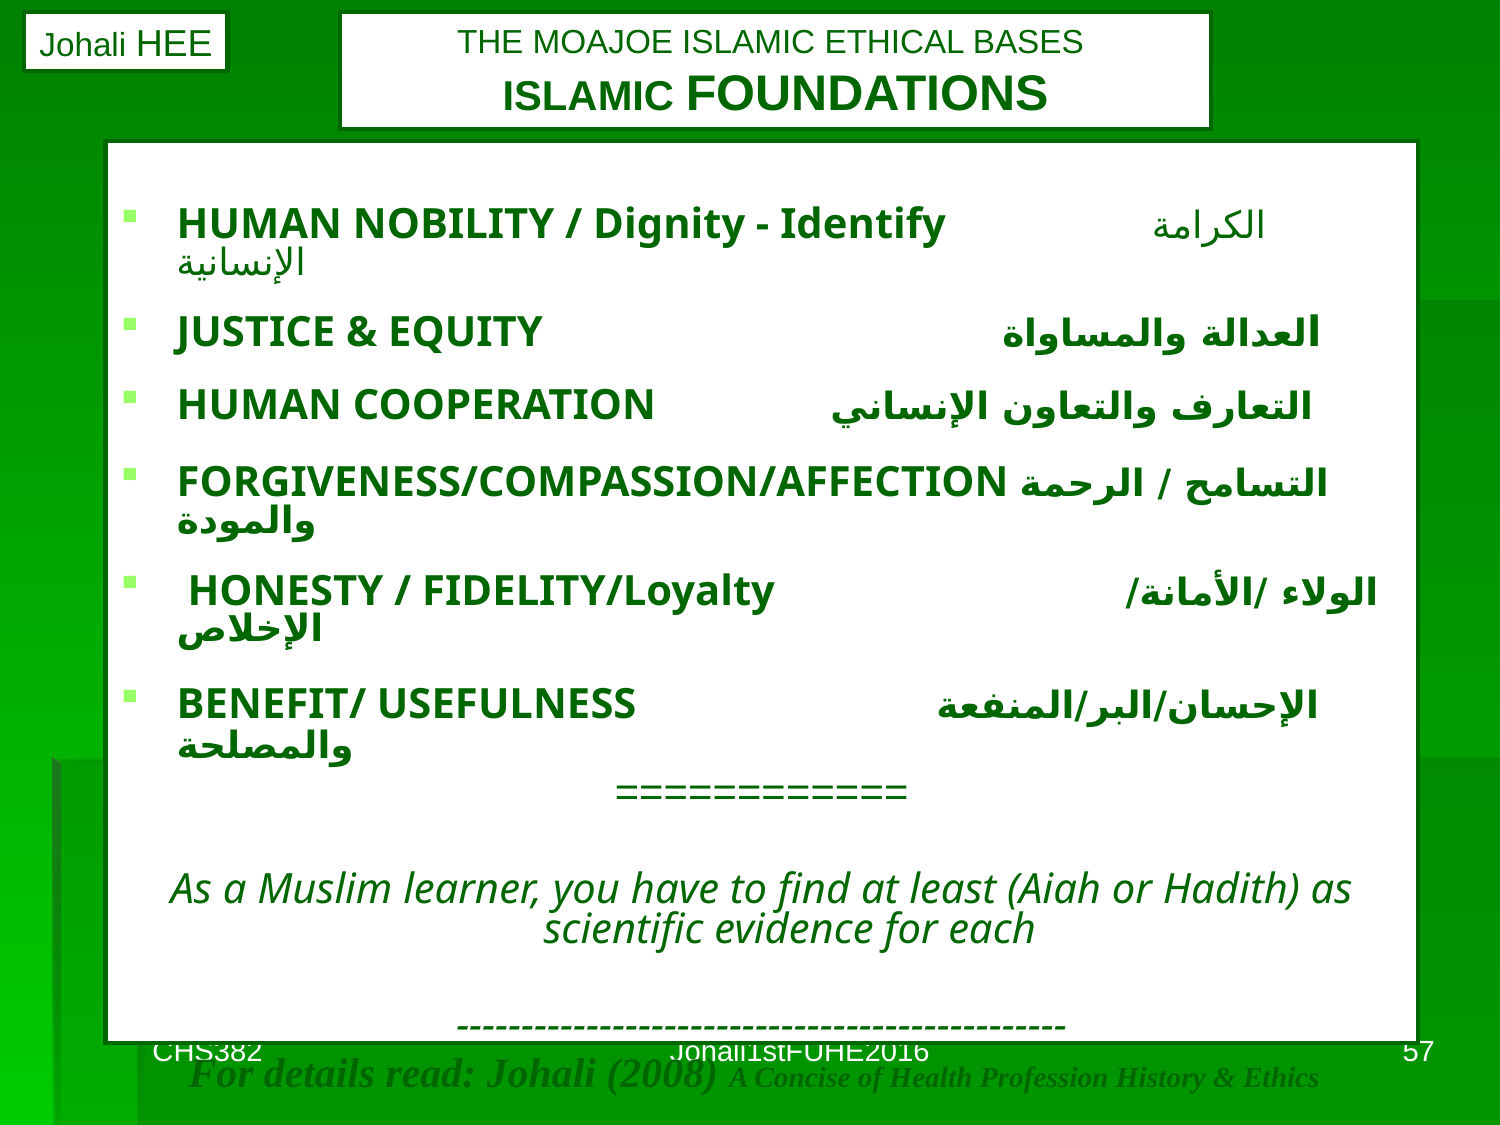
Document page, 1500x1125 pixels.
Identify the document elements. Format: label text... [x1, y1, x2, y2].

list HUMAN NOBILITY / Dignity - Identify الكرامة الإنسانية JUSTICE & EQUITY العدالة والمساواة HUMAN COOPERATION التعارف والتعاون الإنساني FORGIVENESS/COMPASSION/AFFECTION التسامح / الرحمة والمودة HONESTY / FIDELITY/Loyalty الولاء /الأمانة/ الإخلاص BENEFIT/ USEFULNESS الإحسان/البر/المنفعة والمصلحة ============ As a Muslim learner, you have to find at least (Aiah or Hadith) as scientific evidence for each ----------------------------------------------- For details read: Johali (2008) A Concise of Health Profession History & Ethics [103, 139, 1420, 1045]
text_box Johali HEE [22, 10, 230, 73]
footer Johali1stFUHE2016 [562, 1045, 1038, 1103]
slide_number 57 [1137, 1024, 1451, 1103]
slide_number CHS382 [137, 1045, 450, 1103]
title THE MOAJOE ISLAMIC ETHICAL BASES ISLAMIC FOUNDATIONS [338, 10, 1213, 131]
